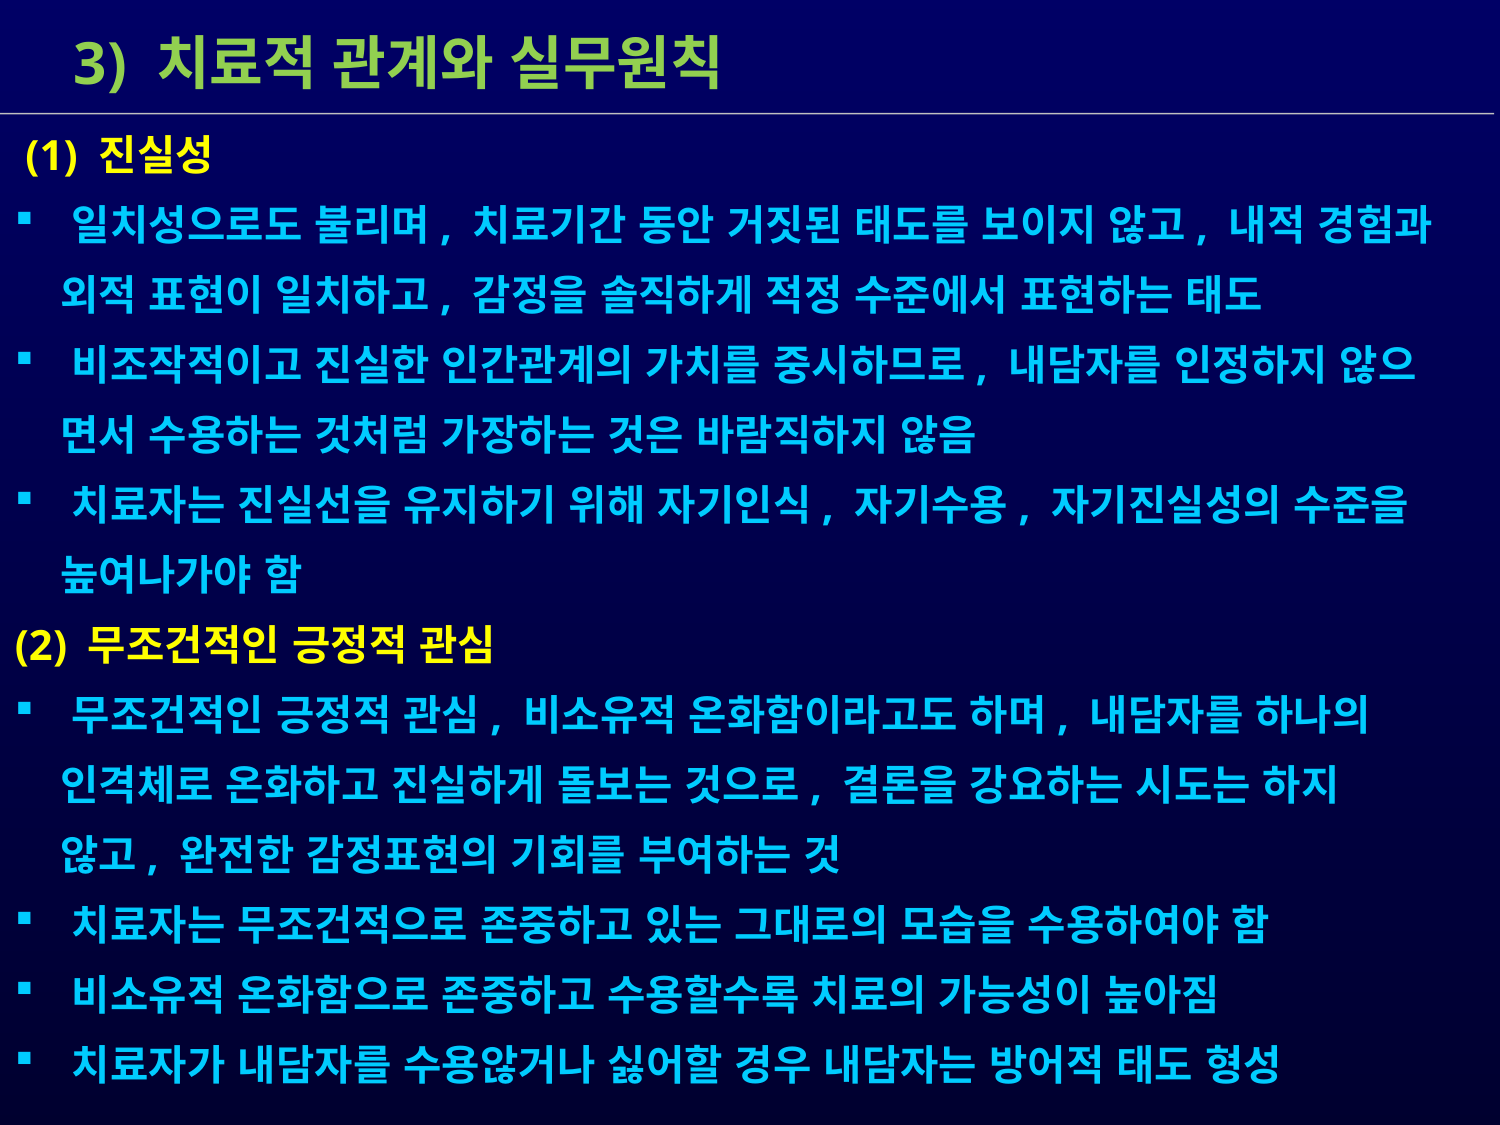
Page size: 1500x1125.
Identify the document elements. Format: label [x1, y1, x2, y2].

text_box [0, 18, 1500, 1107]
